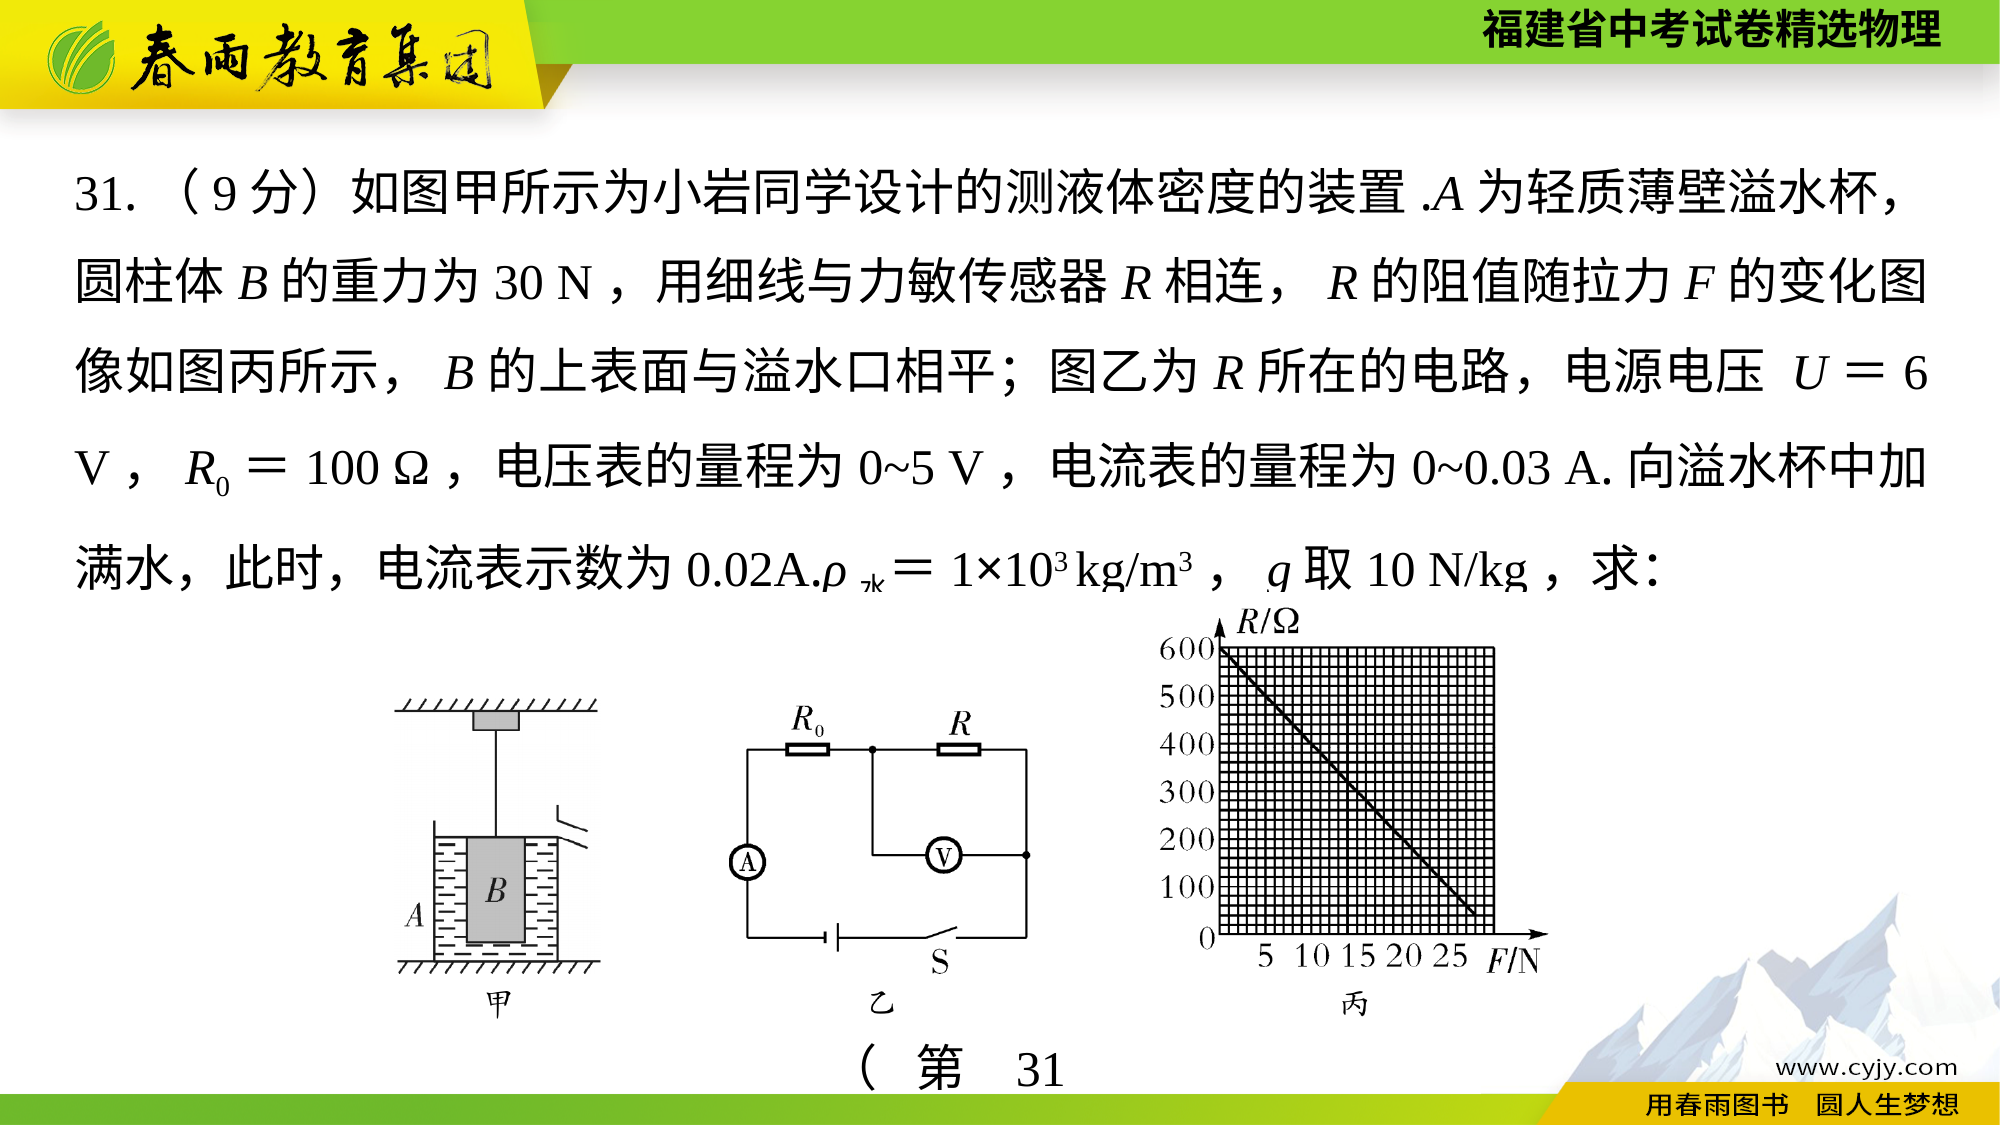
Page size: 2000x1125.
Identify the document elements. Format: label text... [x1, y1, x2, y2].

picture [0, 0, 2000, 1125]
list 31.（9分）如图甲所示为小岩同学设计的测液体密度的装置.A为轻质薄壁溢水杯，圆柱体B的重力为30 N，用细线与力敏传感器R相连，R的阻值随拉力F的变化图像如图丙所示，B的上表面与溢水口相平；图乙为R所在的电路，电源电压 U＝6 V，R0＝100 Ω，电压表的量程为0~5 V，电流表的量程为0~0.03 A.向溢水杯中加满水，此时，电流表示数为0.02A.ρ水＝1×103 kg/m3，g取10 N/kg，求： [59, 122, 1944, 592]
text_box （第31题） [812, 1032, 1093, 1105]
